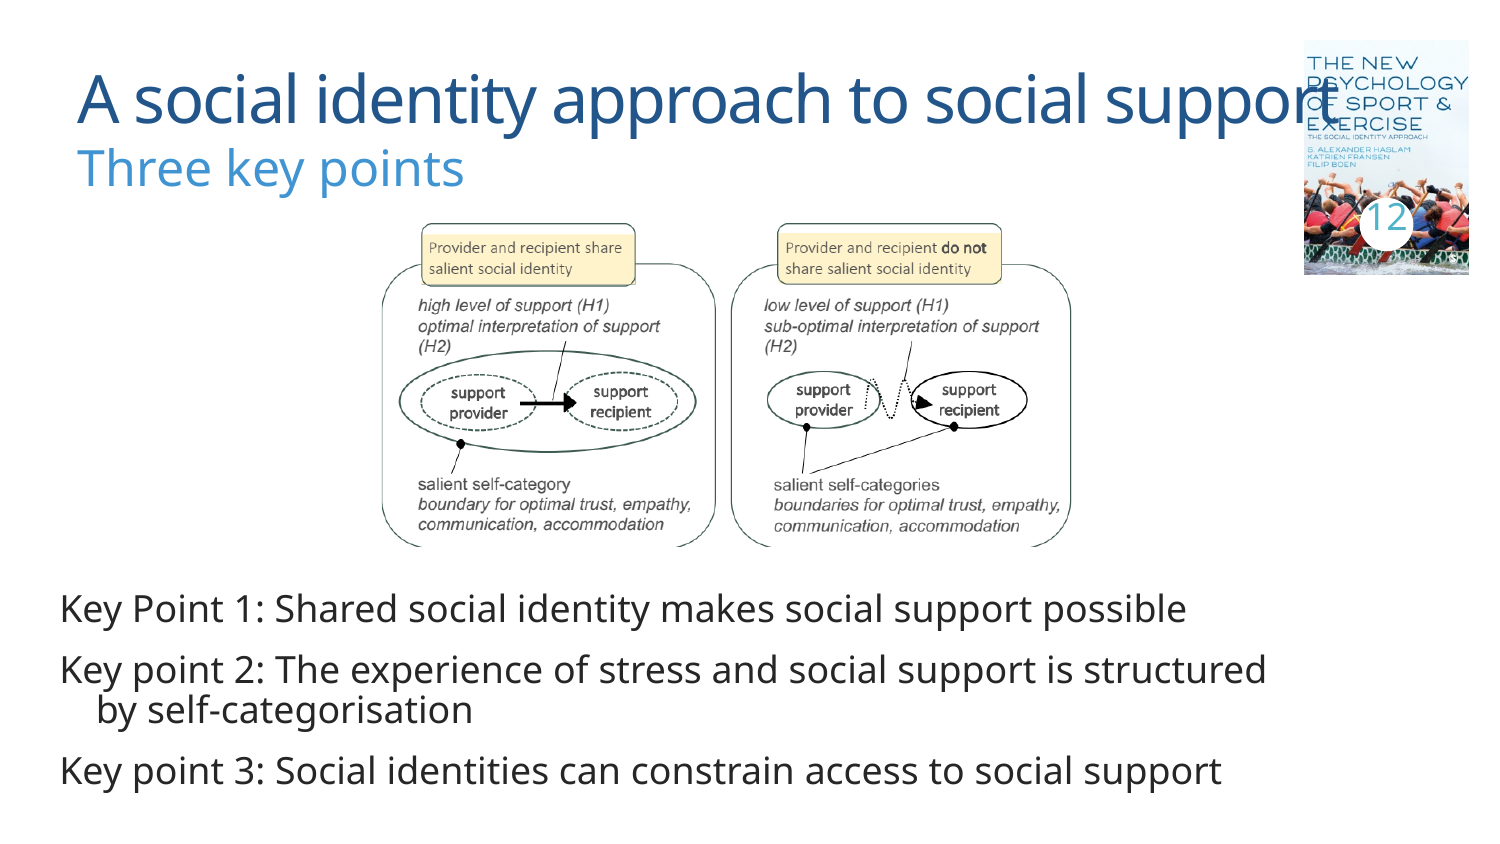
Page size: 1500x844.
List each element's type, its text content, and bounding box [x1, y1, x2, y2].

picture [1304, 40, 1469, 275]
title A social identity approach to social support [62, 62, 1437, 148]
list Key Point 1: Shared social identity makes social support possible Key point 2: The experience of stress and social support is structured by self-categorisation Key point 3: Social identities can constrain access to social support [44, 582, 1287, 820]
subtitle Three key points [62, 148, 1097, 224]
picture [381, 222, 1075, 547]
slide_number 12 [1344, 148, 1429, 252]
